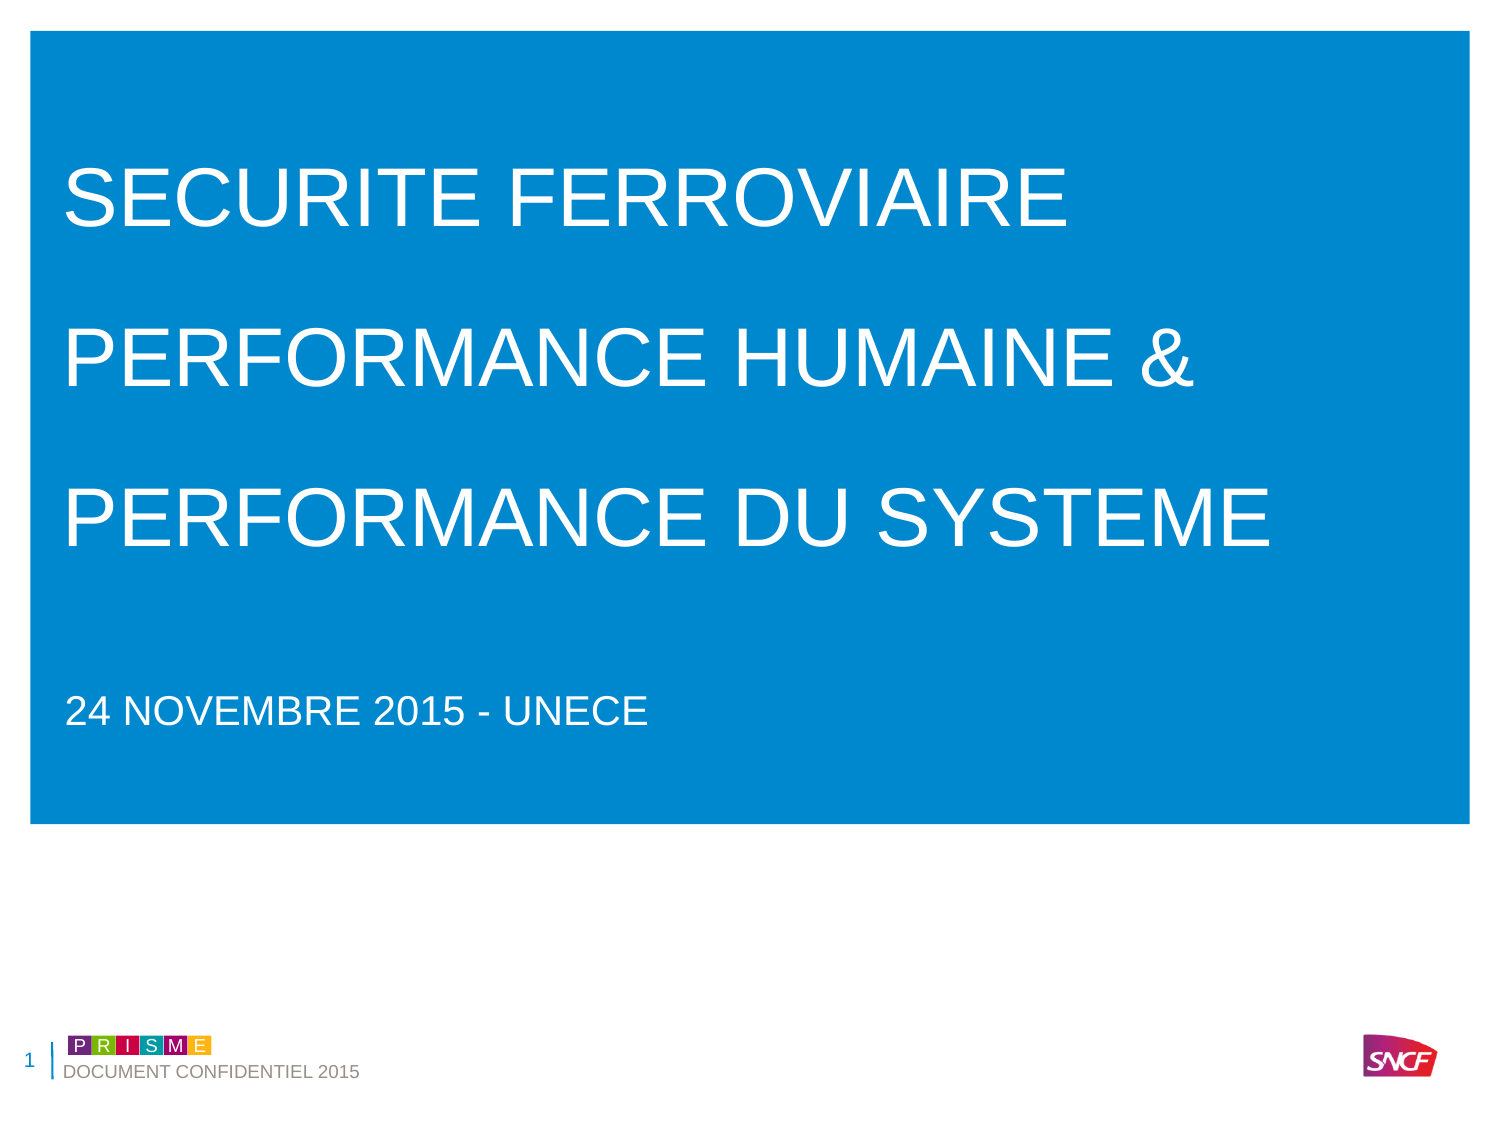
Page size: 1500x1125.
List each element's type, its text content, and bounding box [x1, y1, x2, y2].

picture [1067, 329, 1111, 385]
picture [540, 489, 586, 545]
picture [69, 489, 113, 545]
picture [1155, 489, 1210, 545]
picture [934, 489, 983, 545]
picture [540, 329, 586, 385]
picture [985, 329, 992, 385]
picture [240, 489, 280, 545]
picture [1324, 992, 1476, 1118]
picture [991, 488, 1037, 546]
picture [1143, 329, 1193, 386]
picture [416, 329, 471, 385]
picture [480, 489, 532, 545]
picture [180, 329, 227, 385]
list 24 NOVEMBRE 2015 - UNECE [64, 683, 1439, 813]
picture [416, 489, 471, 545]
picture [739, 329, 785, 385]
picture [739, 489, 788, 545]
picture [180, 489, 227, 545]
picture [240, 329, 280, 385]
picture [1044, 489, 1090, 545]
picture [1007, 329, 1053, 385]
picture [859, 329, 914, 385]
picture [356, 329, 403, 385]
picture [289, 488, 344, 546]
picture [480, 329, 532, 385]
picture [1224, 489, 1268, 545]
title SECURITE FERROVIAIRE PERFORMANCE HUMAINE & PERFORMANCE DU SYSTEME [62, 162, 1437, 256]
picture [1099, 489, 1143, 545]
picture [289, 328, 344, 386]
picture [356, 489, 403, 545]
picture [799, 329, 845, 386]
picture [660, 329, 704, 385]
picture [923, 329, 975, 385]
picture [598, 328, 648, 386]
picture [69, 329, 113, 385]
picture [880, 488, 926, 546]
picture [125, 329, 169, 385]
picture [125, 489, 169, 545]
picture [799, 489, 845, 546]
picture [598, 488, 648, 546]
picture [660, 489, 704, 545]
